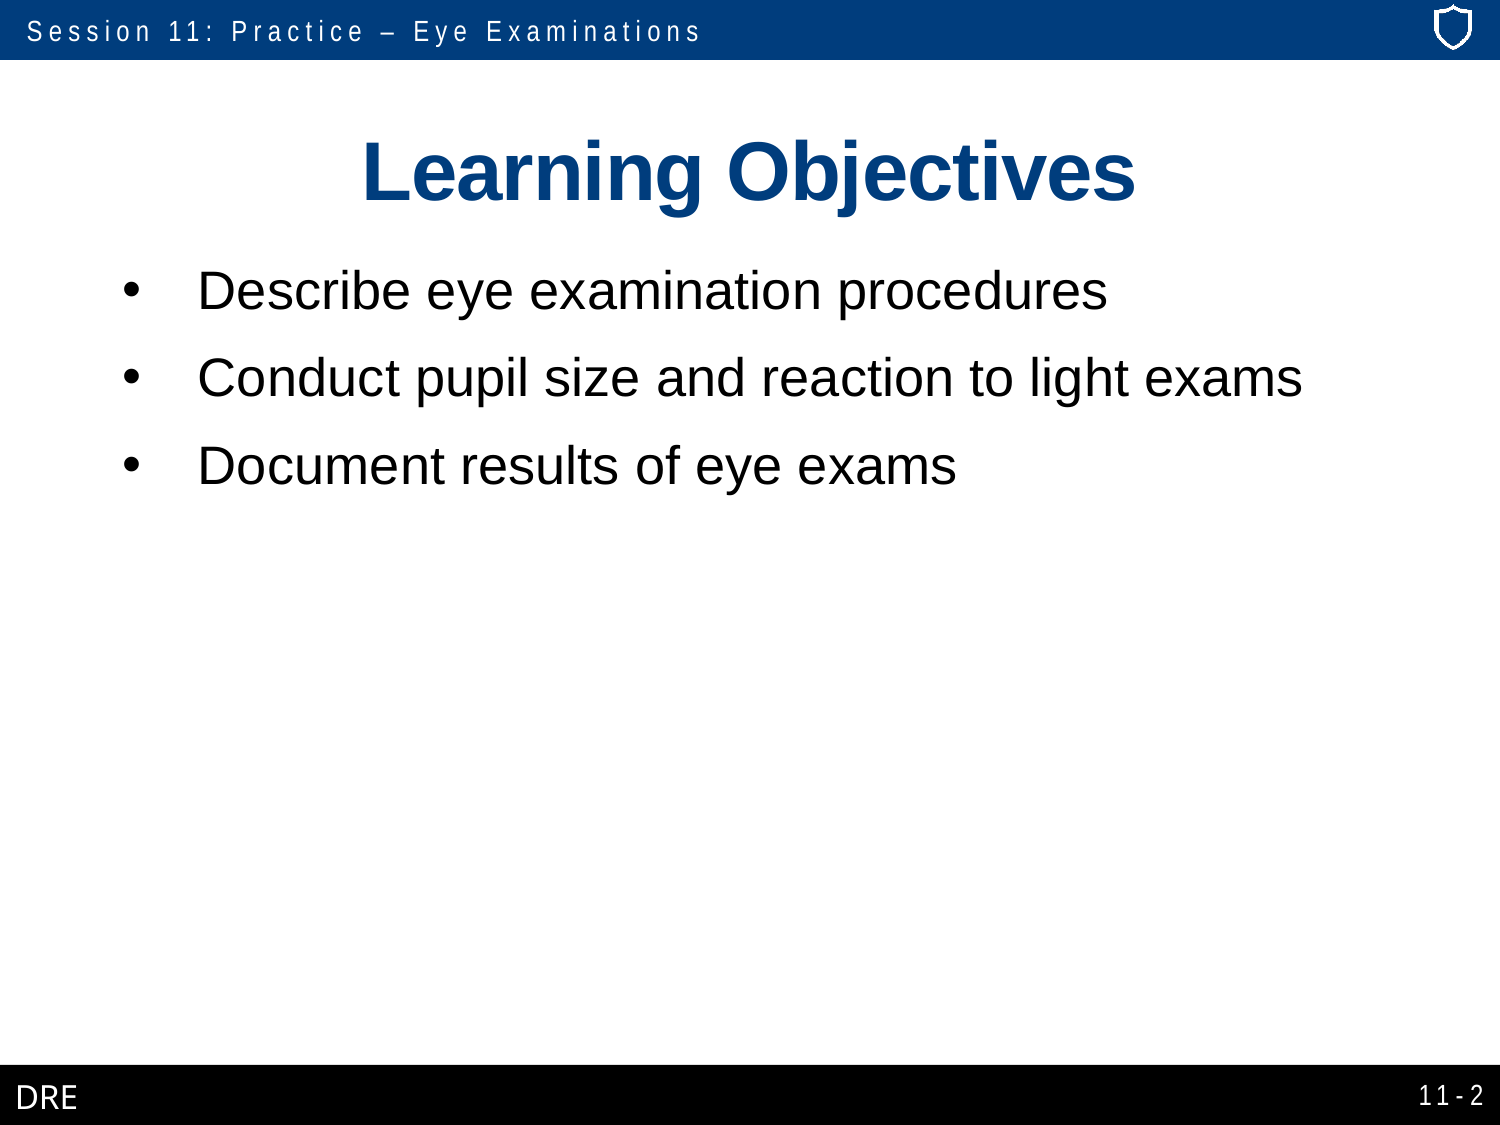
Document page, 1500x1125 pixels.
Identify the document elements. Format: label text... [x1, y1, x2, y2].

picture [1434, 4, 1472, 50]
title Learning Objectives [75, 75, 1425, 225]
list Describe eye examination procedures Conduct pupil size and reaction to light exams Document results of eye exams [75, 254, 1425, 1005]
slide_number 11-2 [1218, 1063, 1499, 1124]
